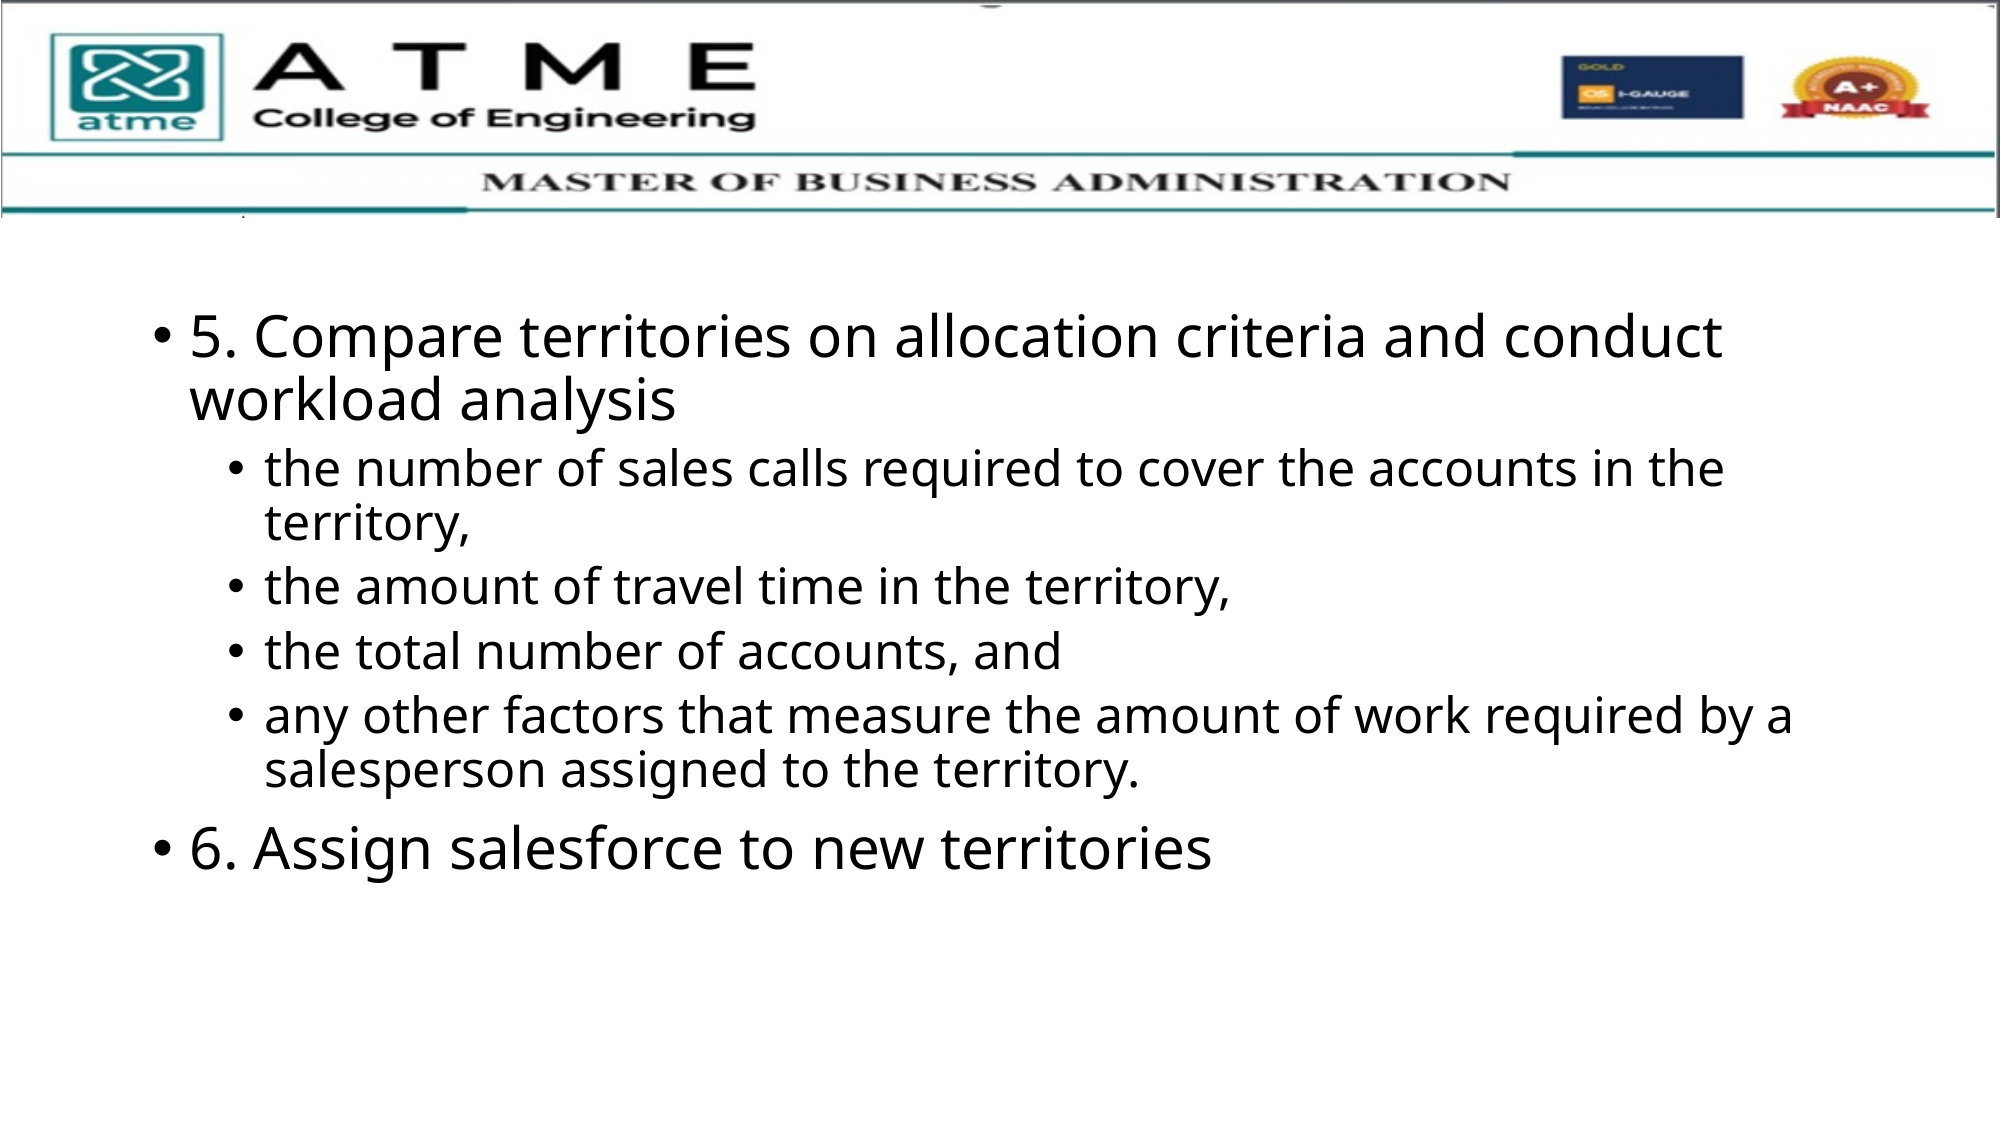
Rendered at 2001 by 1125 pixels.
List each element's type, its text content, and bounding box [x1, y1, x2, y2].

picture [1, 0, 2000, 218]
list 5. Compare territories on allocation criteria and conduct workload analysis the number of sales calls required to cover the accounts in the territory, the amount of travel time in the territory, the total number of accounts, and any other factors that measure the amount of work required by a salesperson assigned to the territory. 6. Assign salesforce to new territories [137, 299, 1863, 1014]
